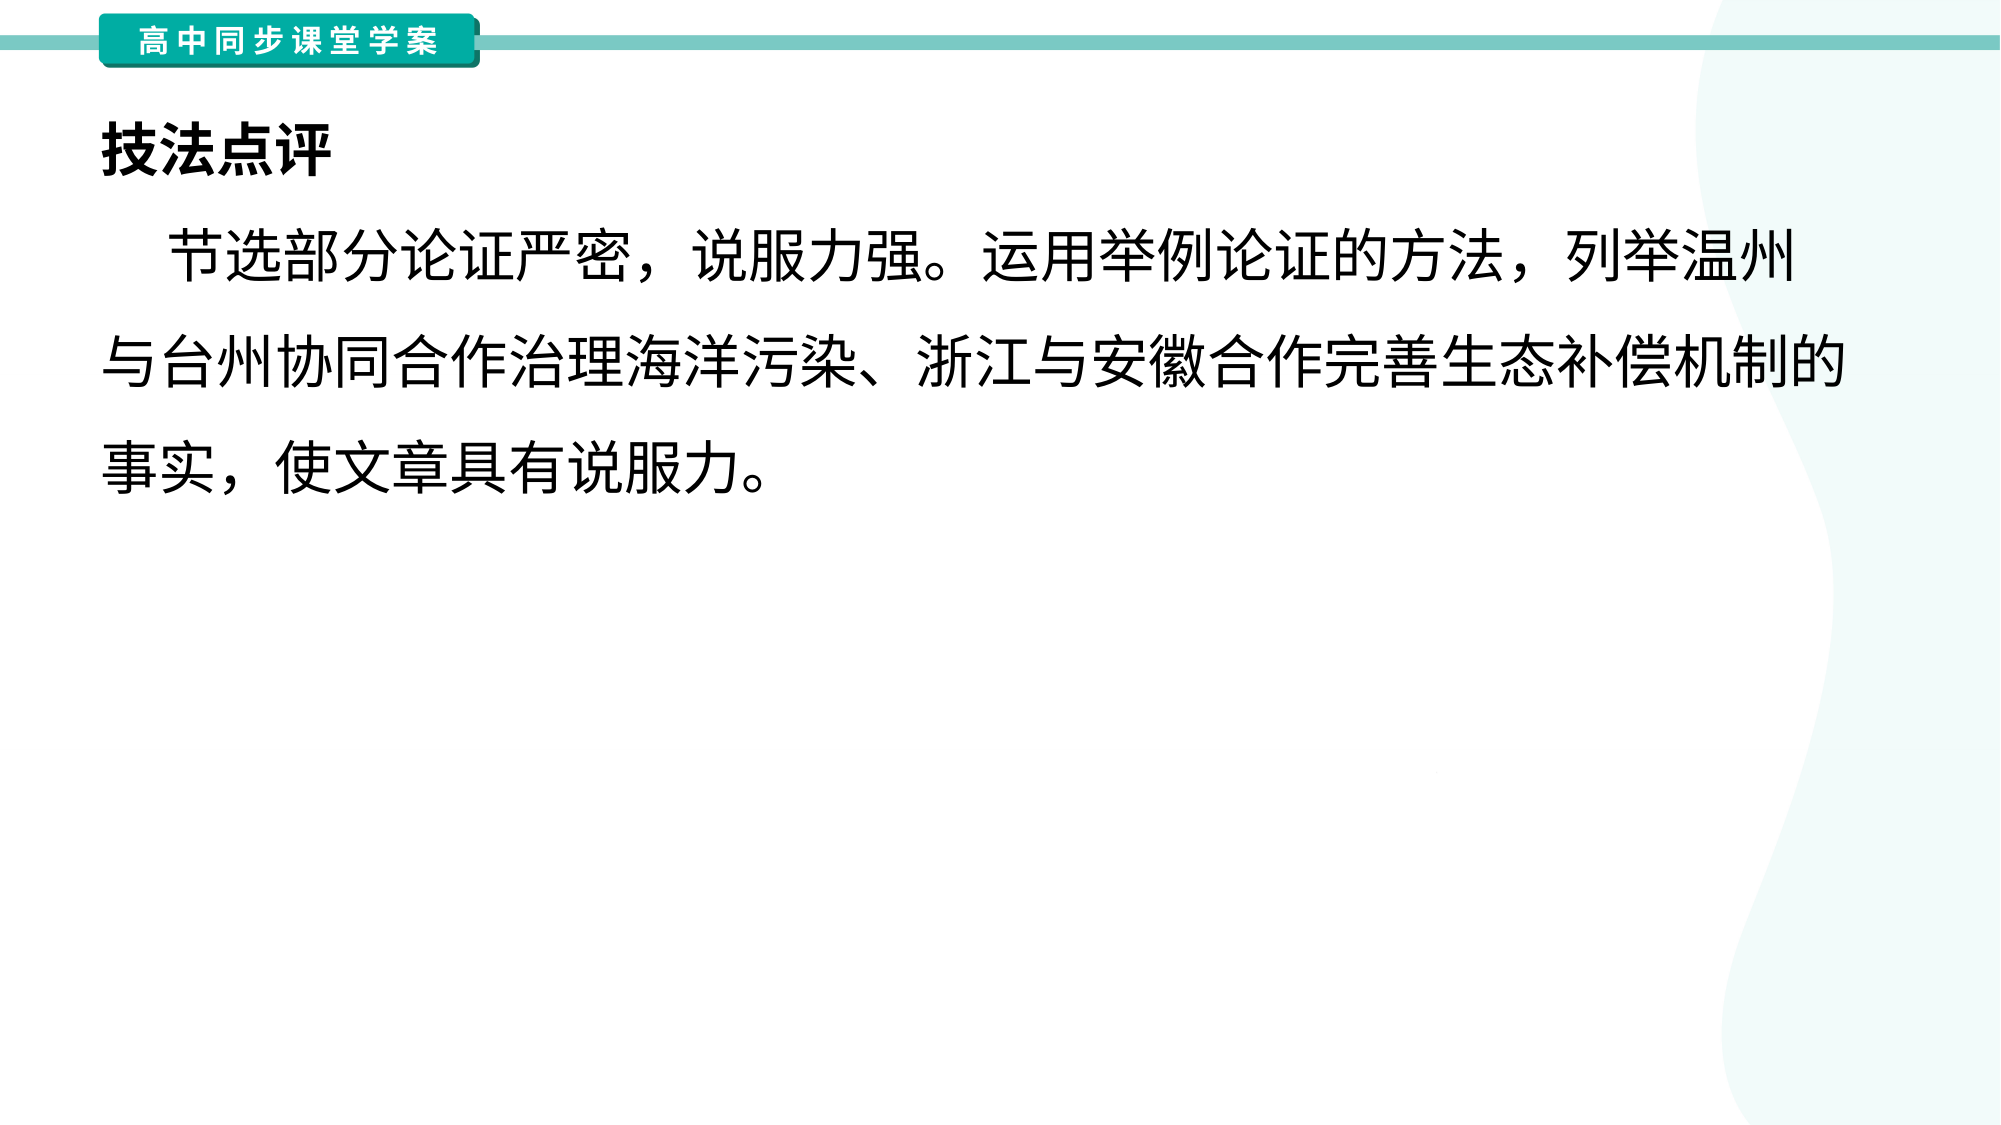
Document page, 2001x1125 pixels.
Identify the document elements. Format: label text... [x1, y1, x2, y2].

picture [0, 0, 2000, 1125]
text_box 技法点评 节选部分论证严密，说服力强。运用举例论证的方法，列举温州 与台州协同合作治理海洋污染、浙江与安徽合作完善生态补偿机制的 事实，使文章具有说服力。 [100, 76, 1899, 502]
